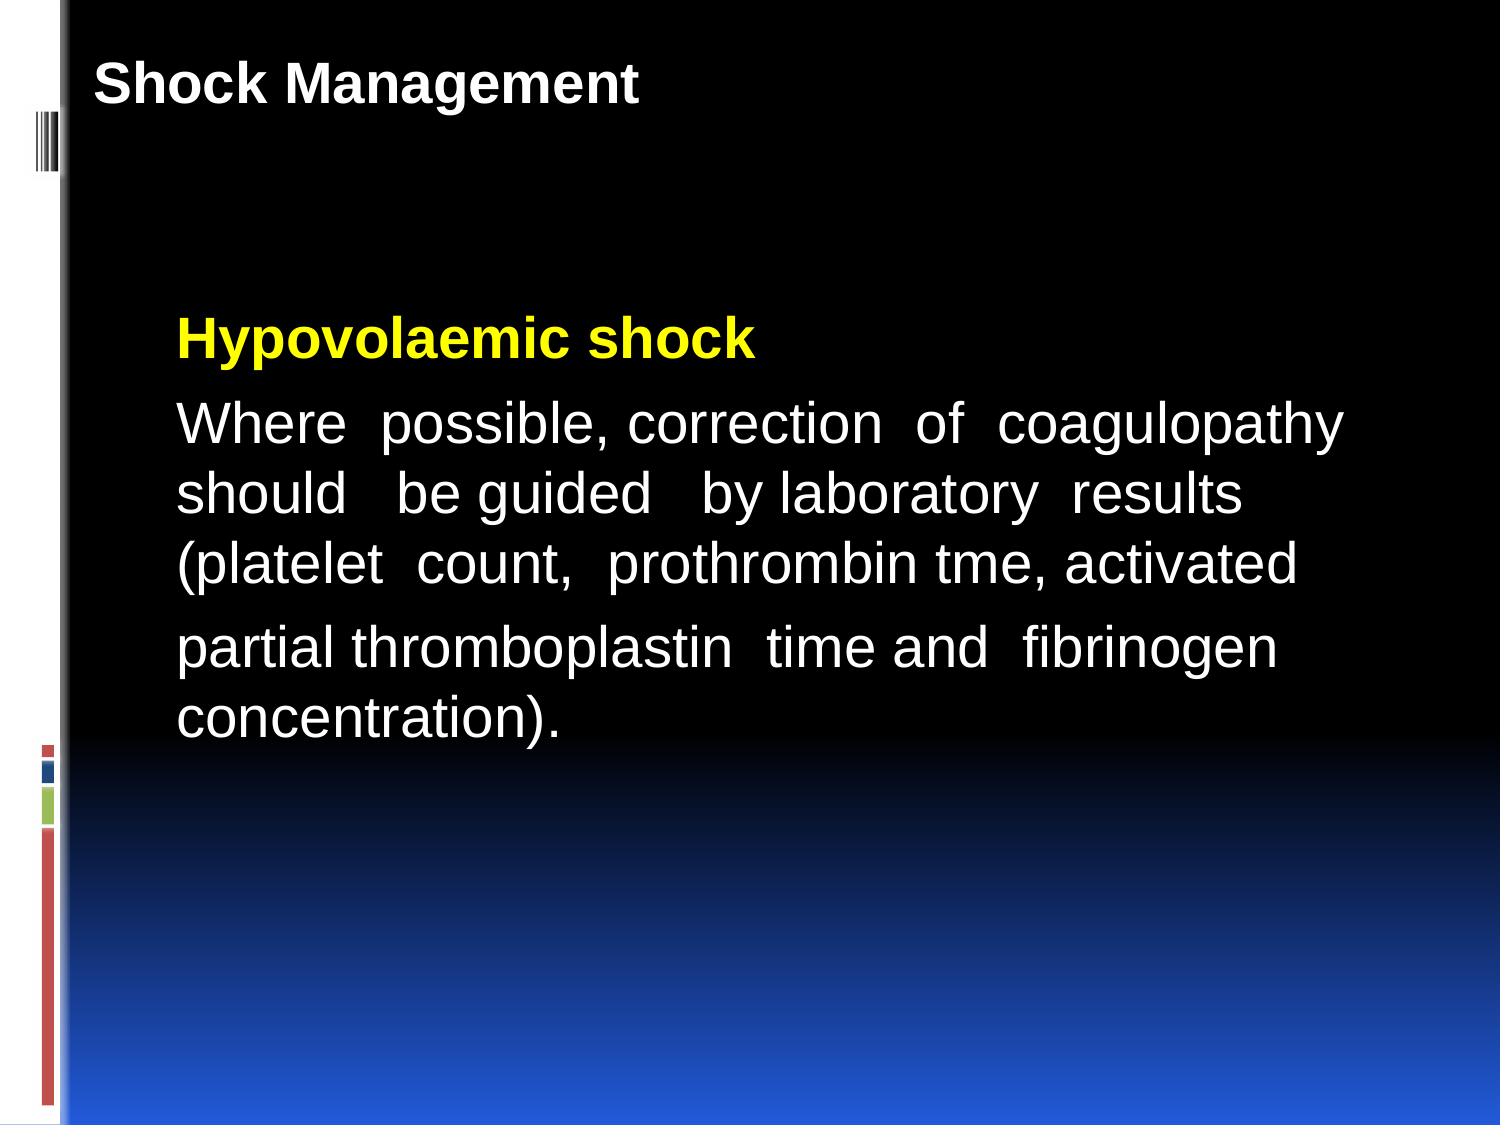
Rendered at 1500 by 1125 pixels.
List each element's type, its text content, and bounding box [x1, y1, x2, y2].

list Hypovolaemic shock Where possible, correction of coagulopathy should be guided by laboratory results (platelet count, prothrombin tme, activated partial thromboplastin time and fibrinogen concentration). [149, 292, 1426, 1043]
text_box Shock Management [78, 37, 656, 123]
